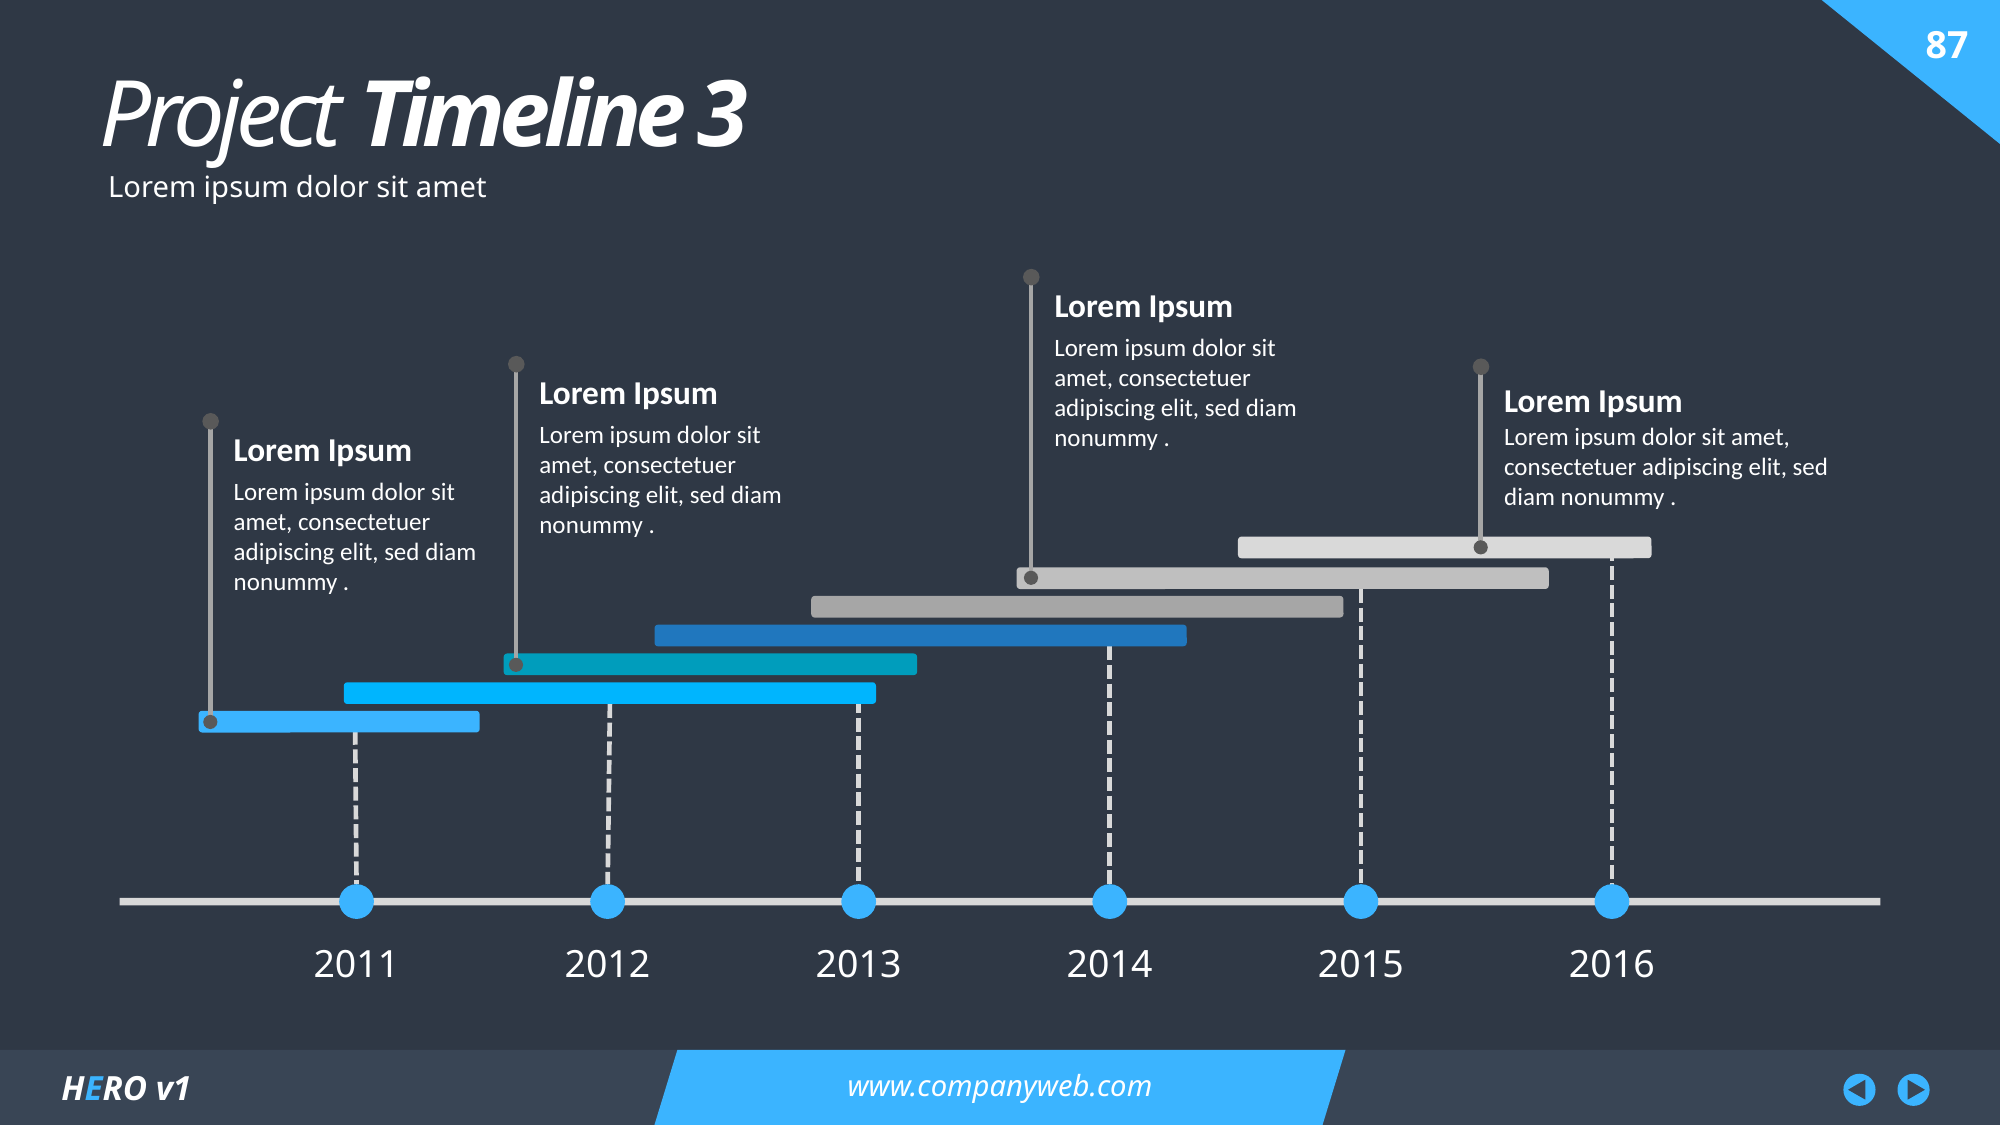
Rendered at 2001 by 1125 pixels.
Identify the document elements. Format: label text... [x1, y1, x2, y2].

text_box [202, 722, 219, 731]
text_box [1022, 268, 1040, 578]
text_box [202, 412, 219, 722]
text_box [1015, 566, 1550, 591]
text_box 2013 [762, 933, 956, 993]
text_box Lorem ipsum dolor sit amet [93, 169, 785, 207]
text_box 2014 [1013, 933, 1207, 993]
text_box 2012 [511, 932, 704, 993]
text_box Lorem ipsum dolor sit amet, consectetuer adipiscing elit, sed diam nonummy . [525, 411, 828, 546]
text_box [653, 623, 1188, 648]
text_box [1236, 535, 1653, 560]
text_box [507, 355, 525, 665]
text_box Lorem Ipsum [219, 420, 476, 476]
text_box [342, 681, 878, 706]
text_box [507, 665, 525, 674]
text_box Project Timeline 3 [84, 63, 1171, 169]
text_box [197, 709, 481, 734]
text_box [119, 884, 1881, 919]
text_box Lorem Ipsum [525, 363, 782, 419]
text_box Lorem ipsum dolor sit amet, consectetuer adipiscing elit, sed diam nonummy . [1490, 413, 1881, 518]
text_box Lorem ipsum dolor sit amet, consectetuer adipiscing elit, sed diam nonummy . [1040, 324, 1343, 459]
text_box Lorem Ipsum [1040, 276, 1297, 332]
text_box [1472, 358, 1490, 548]
text_box [502, 652, 919, 677]
text_box Lorem ipsum dolor sit amet, consectetuer adipiscing elit, sed diam nonummy . [219, 468, 507, 603]
text_box 2016 [1515, 933, 1709, 993]
text_box [1022, 578, 1040, 587]
text_box [810, 594, 1345, 619]
text_box [1472, 548, 1489, 556]
text_box Lorem Ipsum [1490, 371, 1746, 427]
text_box 2015 [1264, 933, 1458, 993]
text_box 2011 [260, 932, 453, 993]
